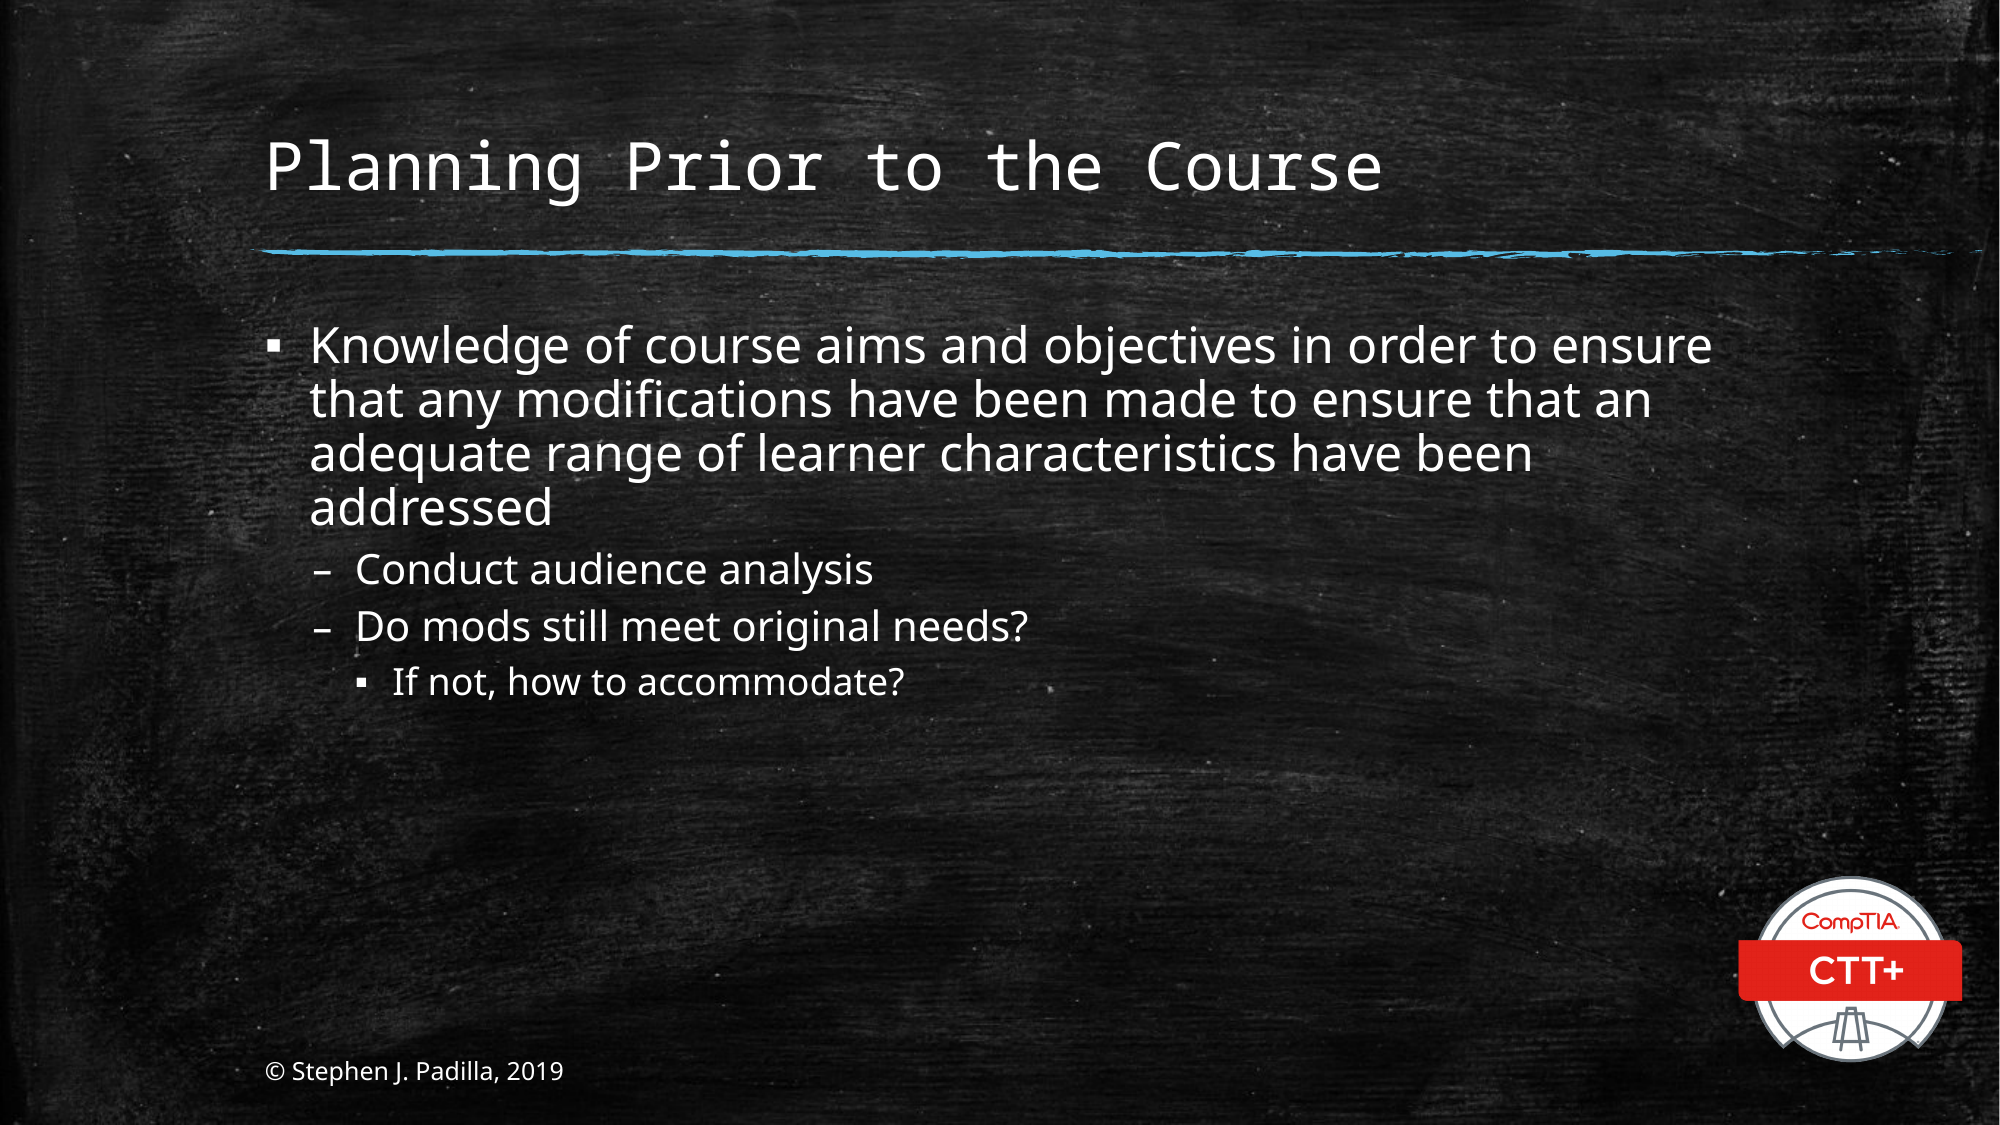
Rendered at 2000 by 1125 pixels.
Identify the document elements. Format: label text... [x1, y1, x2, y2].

footer © Stephen J. Padilla, 2019 [249, 1050, 1288, 1096]
picture [1699, 824, 2000, 1125]
list Knowledge of course aims and objectives in order to ensure that any modifications have been made to ensure that an adequate range of learner characteristics have been addressed Conduct audience analysis Do mods still meet original needs? If not, how to accommodate? [249, 312, 1750, 1013]
title Planning Prior to the Course [249, 45, 1750, 213]
